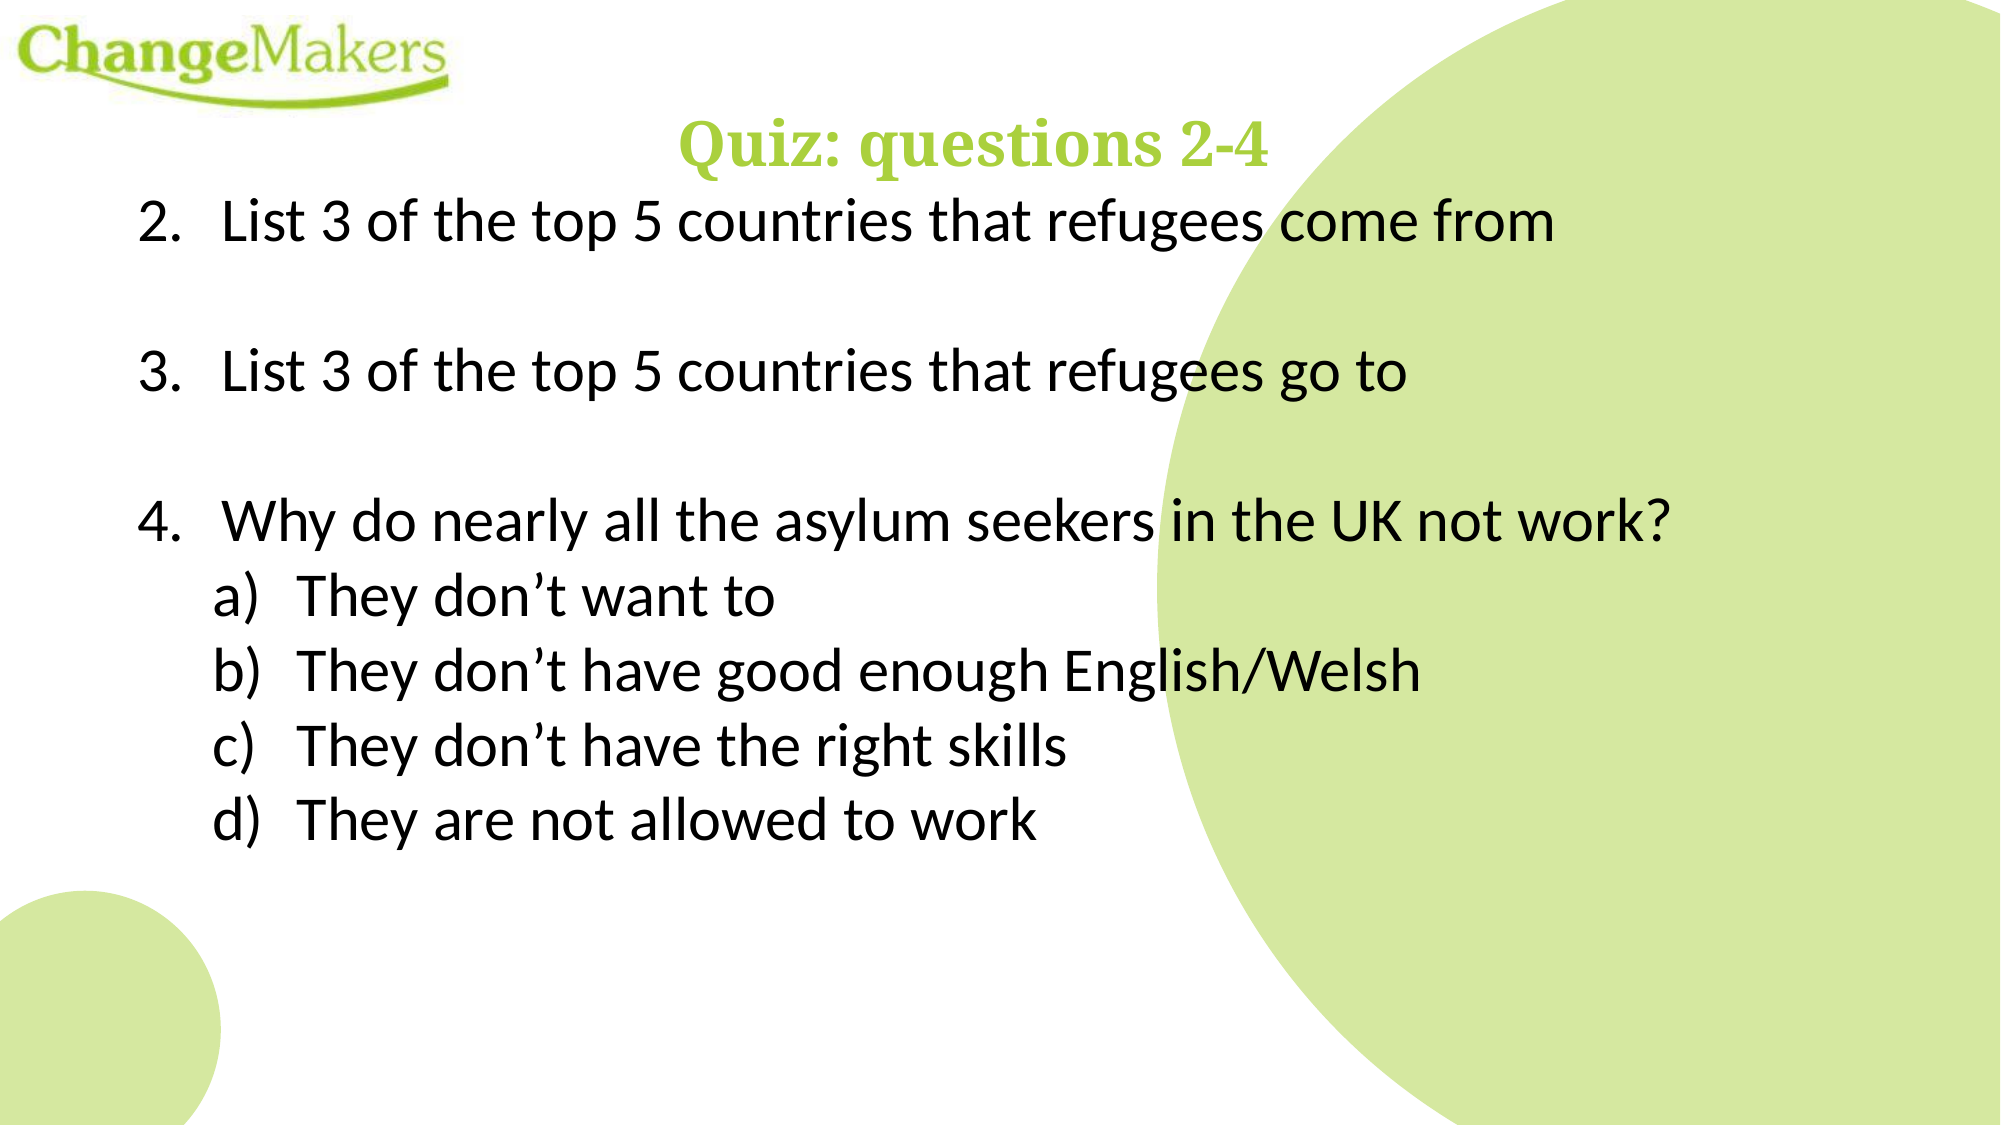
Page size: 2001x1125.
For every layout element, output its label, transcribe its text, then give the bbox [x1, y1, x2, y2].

picture [0, 15, 508, 118]
text_box Quiz: questions 2-4 List 3 of the top 5 countries that refugees come from List 3 of the top 5 countries that refugees go to Why do nearly all the asylum seekers in the UK not work? They don’t want to They don’t have good enough English/Welsh They don’t have the right skills They are not allowed to work [122, 59, 1826, 1125]
